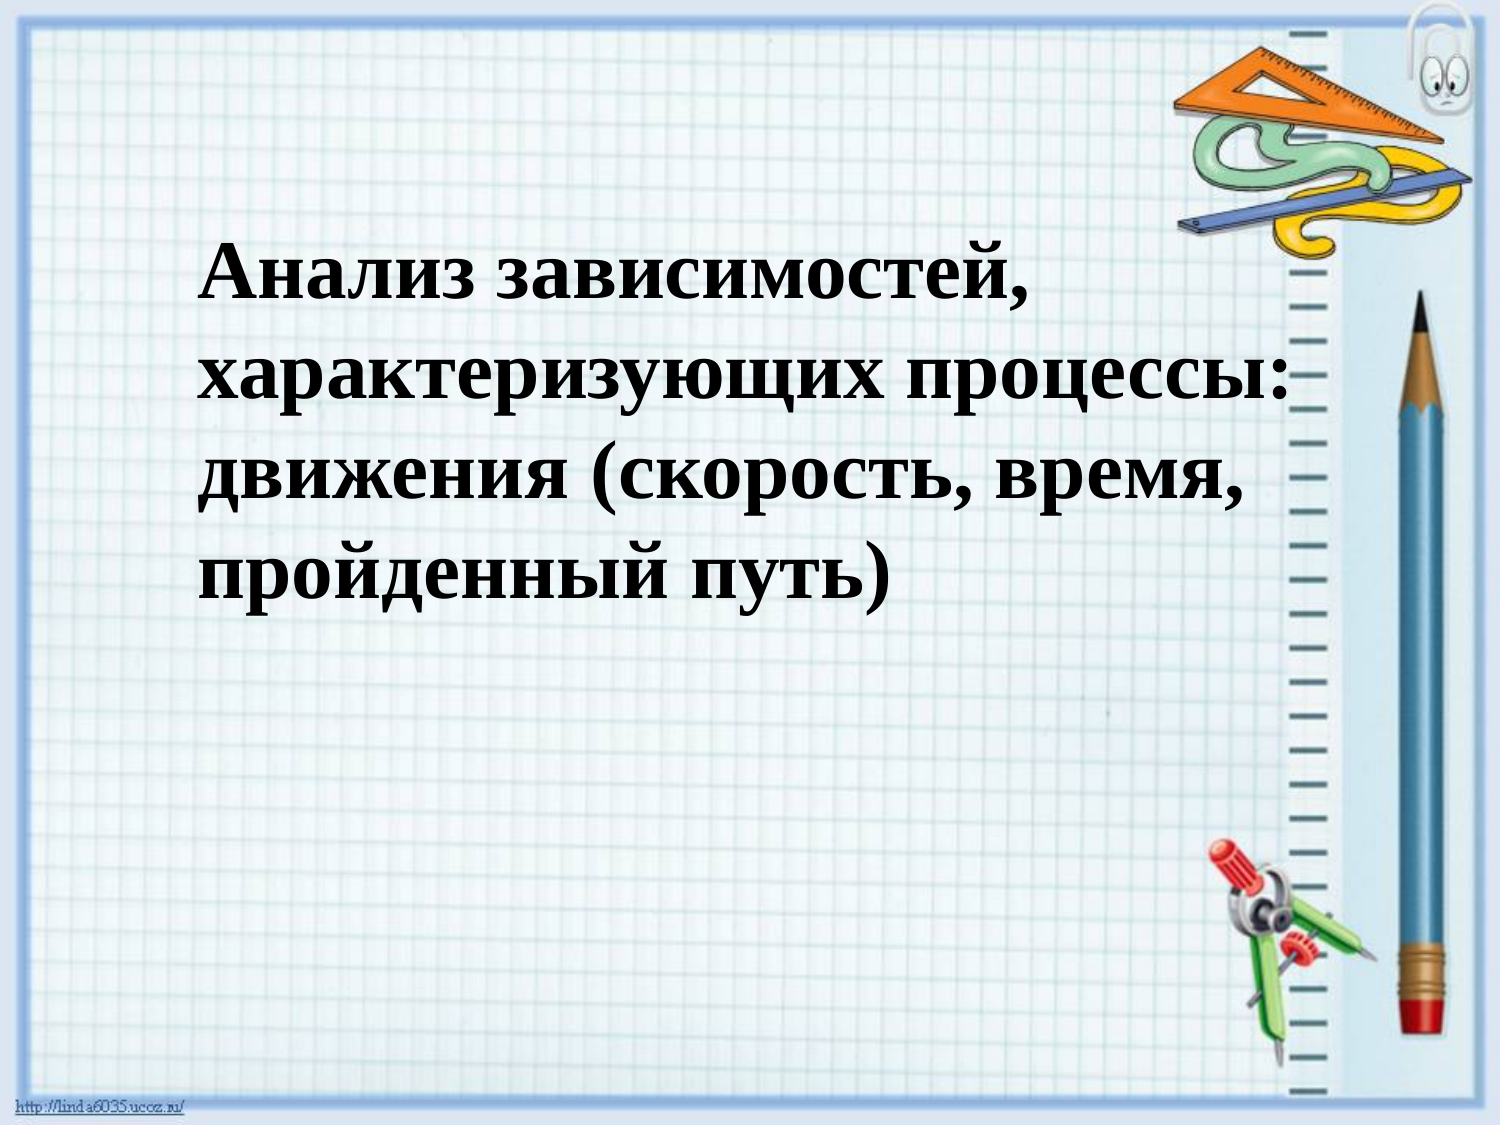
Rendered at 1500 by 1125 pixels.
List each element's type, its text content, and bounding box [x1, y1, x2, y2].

text_box Анализ зависимостей, характеризующих процессы: движения (скорость, время, пройденный путь) [1256, 208, 1435, 623]
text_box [159, 207, 1255, 873]
picture [0, 0, 1500, 1125]
